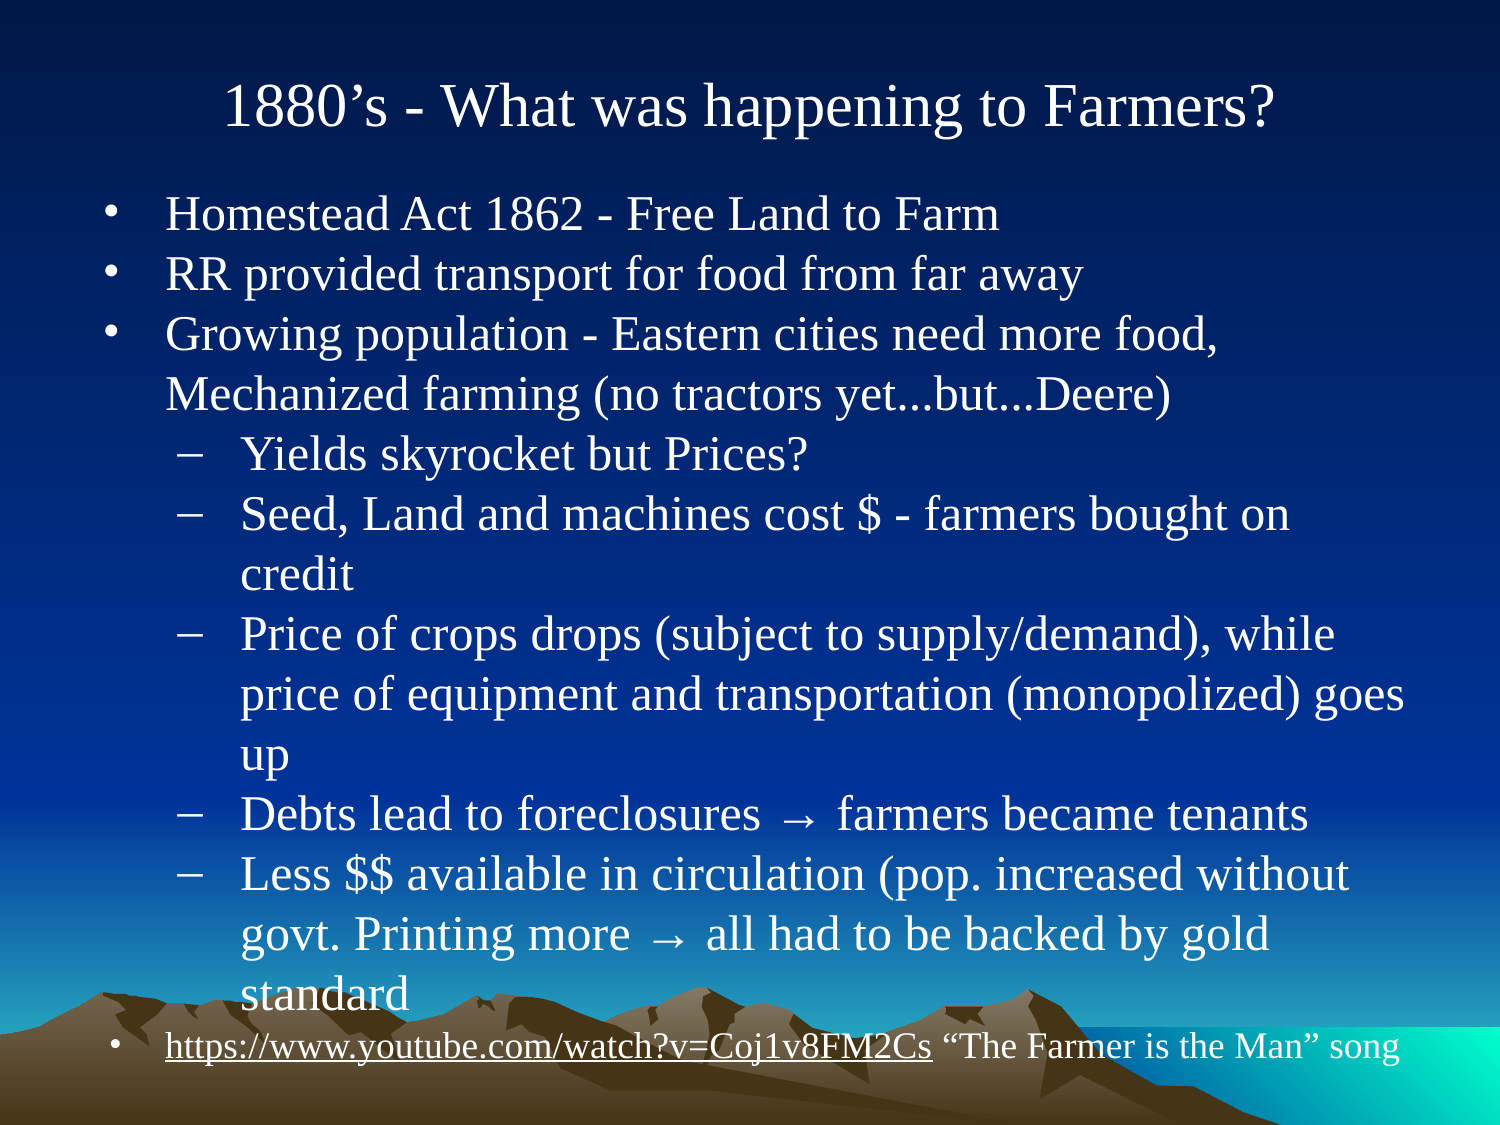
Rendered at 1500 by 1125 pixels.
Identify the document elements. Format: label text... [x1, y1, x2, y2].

title 1880’s - What was happening to Farmers? [75, 37, 1425, 165]
picture [1182, 1039, 1188, 1058]
list Homestead Act 1862 - Free Land to Farm RR provided transport for food from far away Growing population - Eastern cities need more food, Mechanized farming (no tractors yet...but...Deere) Yields skyrocket but Prices? Seed, Land and machines cost $ - farmers bought on credit Price of crops drops (subject to supply/demand), while price of equipment and transportation (monopolized) goes up Debts lead to foreclosures → farmers became tenants Less $$ available in circulation (pop. increased without govt. Printing more → all had to be backed by gold standard https://www.youtube.com/watch?v=Coj1v8FM2Cs “The Farmer is the Man” song [75, 165, 1425, 1000]
picture [1157, 1043, 1168, 1057]
picture [1107, 1043, 1120, 1050]
